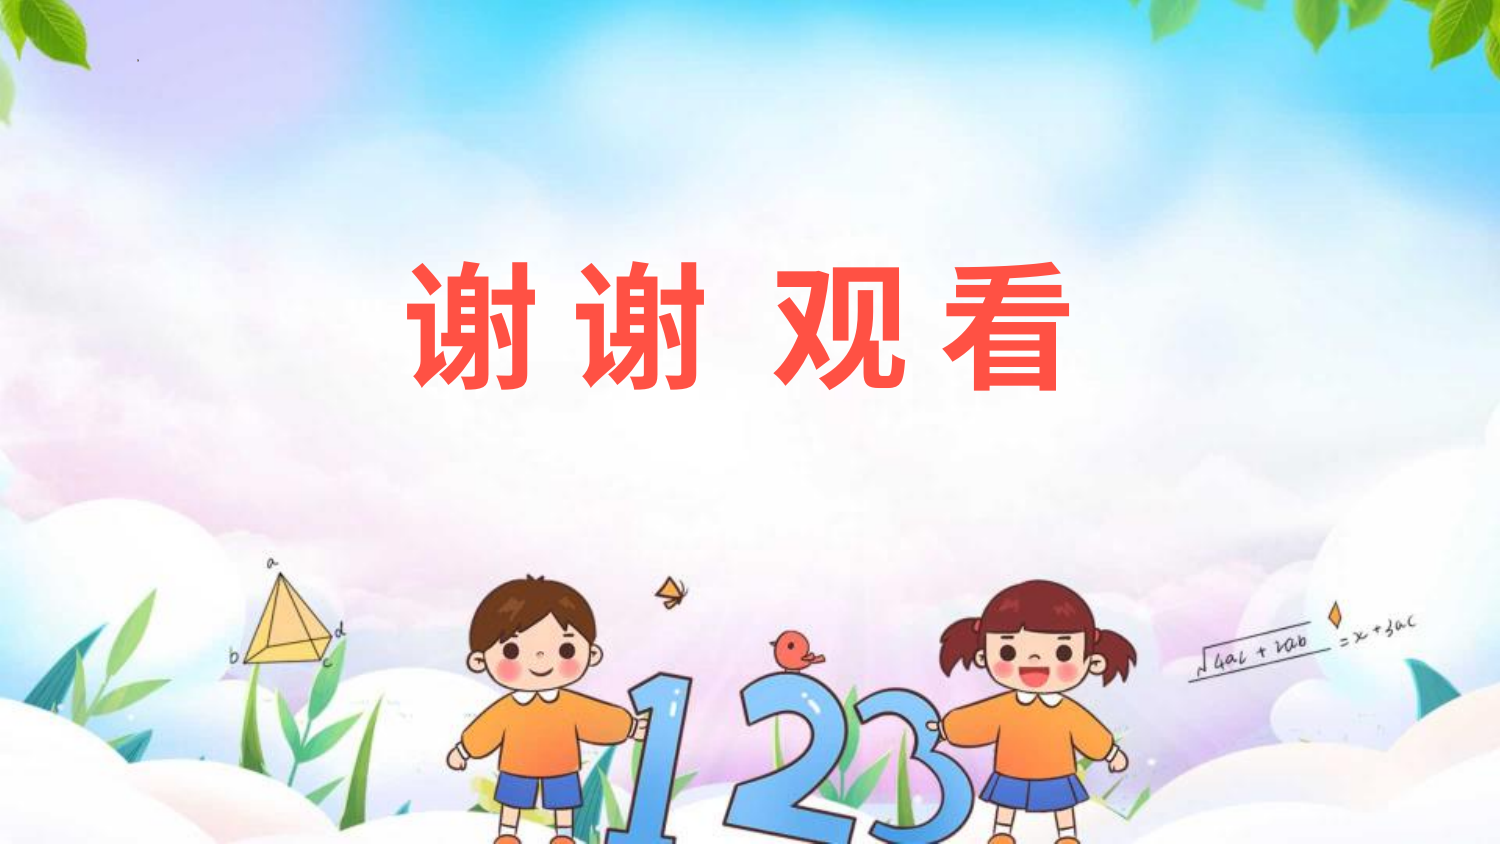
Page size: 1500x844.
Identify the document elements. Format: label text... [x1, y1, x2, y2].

picture [0, 0, 1500, 844]
text_box 谢 谢 观 看 [206, 234, 1274, 414]
